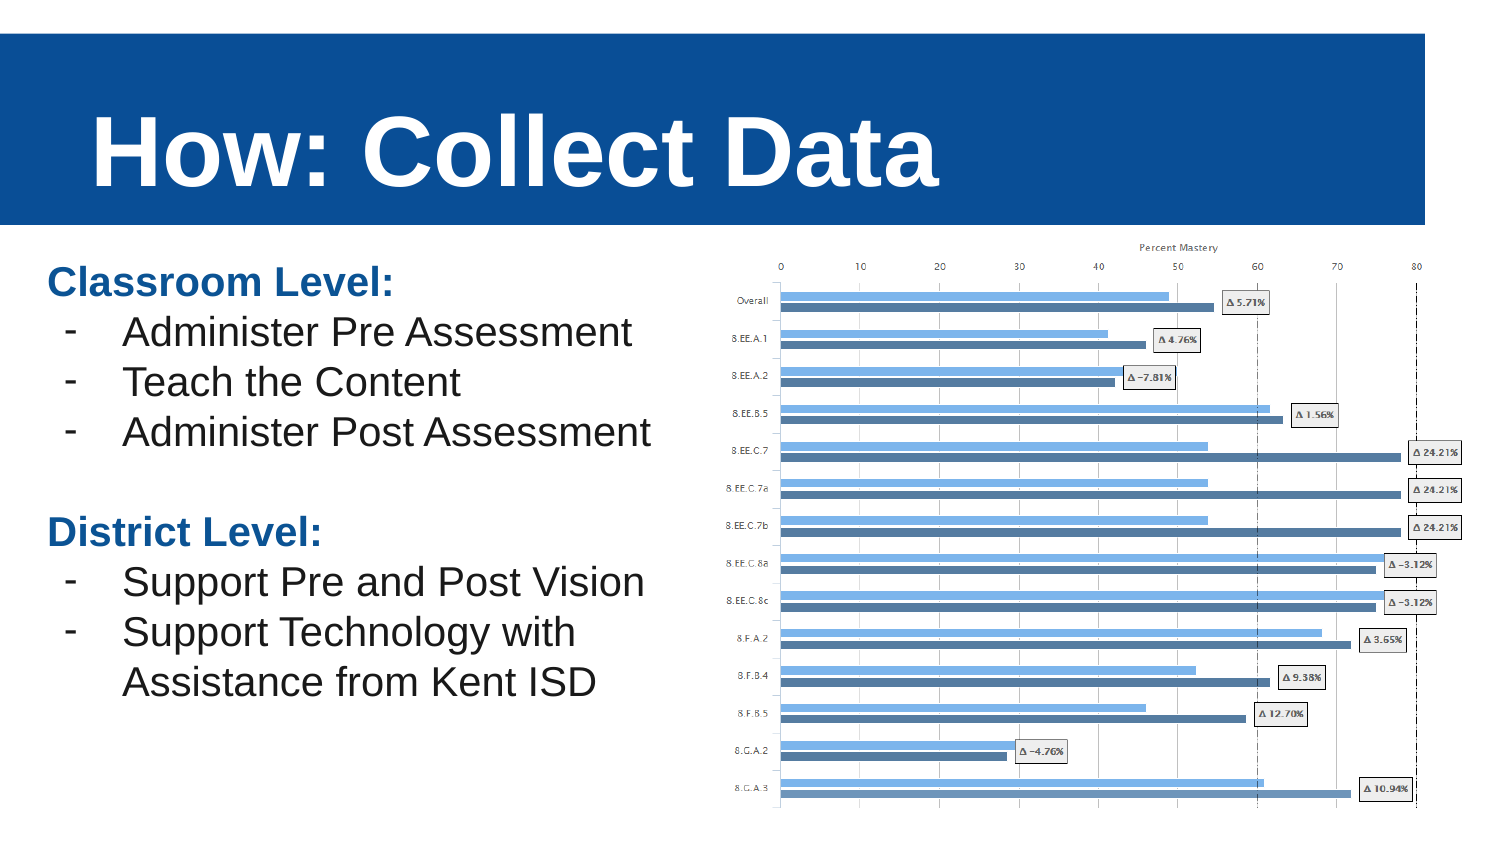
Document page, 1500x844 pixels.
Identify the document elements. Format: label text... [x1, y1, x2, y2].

title How: Collect Data [75, 33, 1425, 221]
picture [721, 239, 1471, 809]
list Classroom Level: Administer Pre Assessment Teach the Content Administer Post Assessment District Level: Support Pre and Post Vision Support Technology with Assistance from Kent ISD [32, 239, 688, 808]
